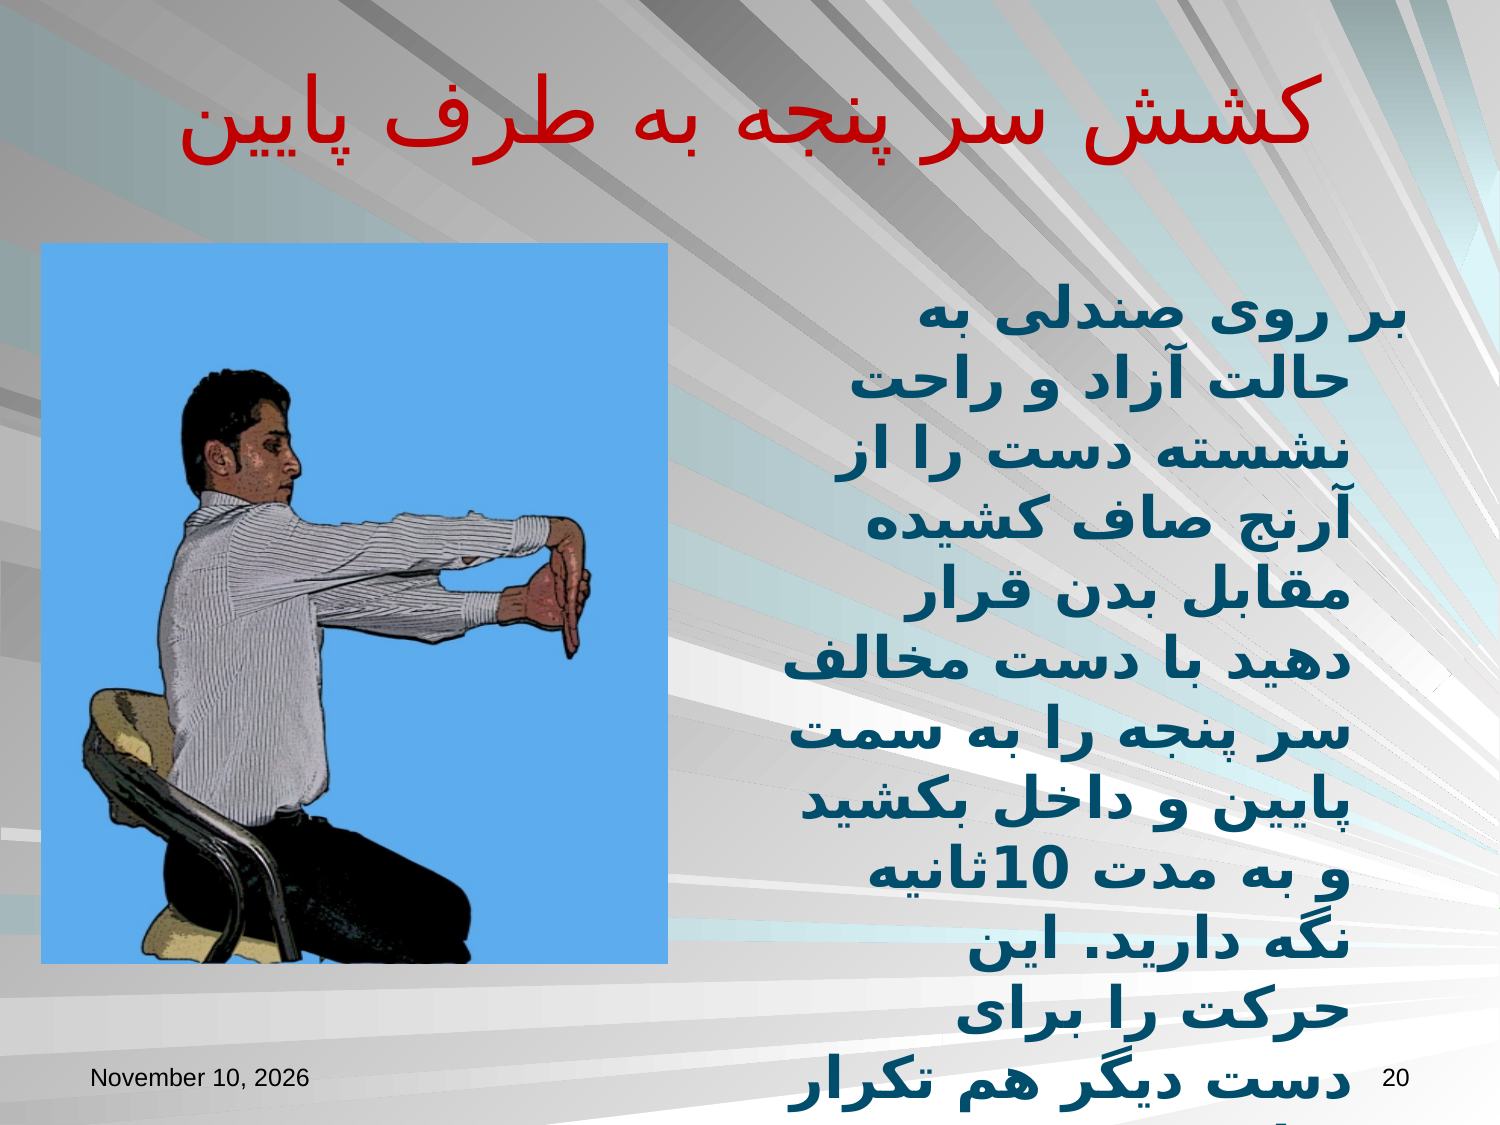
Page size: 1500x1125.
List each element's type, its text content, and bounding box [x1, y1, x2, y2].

slide_number 20 [1074, 1023, 1426, 1100]
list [41, 243, 668, 965]
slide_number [74, 1023, 426, 1100]
list بر روی صندلی به حالت آزاد و راحت نشسته دست را از آرنج صاف کشیده مقابل بدن قرار دهید با دست مخالف سر پنجه را به سمت پایین و داخل بکشید و به مدت 10ثانیه نگه دارید. این حرکت را برای دست دیگر هم تکرار نمایید. [762, 262, 1426, 1006]
title کشش سر پنجه به طرف پایین [74, 89, 1426, 234]
